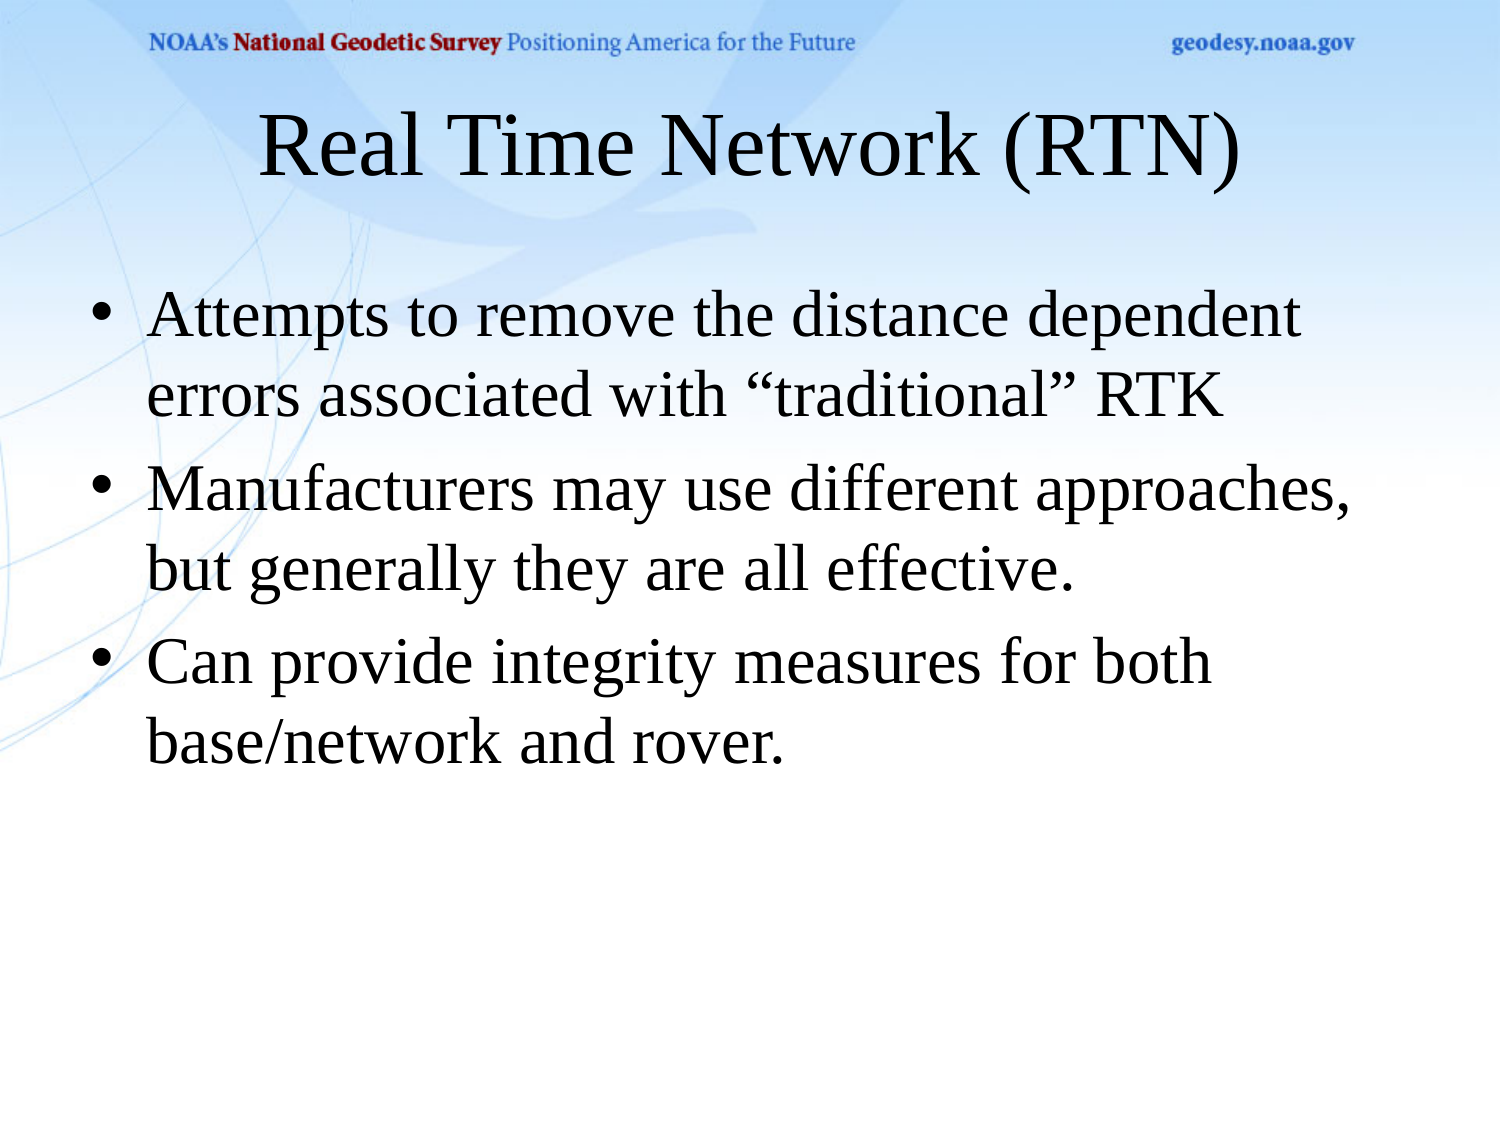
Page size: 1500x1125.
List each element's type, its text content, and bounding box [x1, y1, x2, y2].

title Real Time Network (RTN) [75, 45, 1425, 233]
list Attempts to remove the distance dependent errors associated with “traditional” RTK Manufacturers may use different approaches, but generally they are all effective. Can provide integrity measures for both base/network and rover. [75, 262, 1425, 1005]
picture [0, 0, 1500, 1125]
